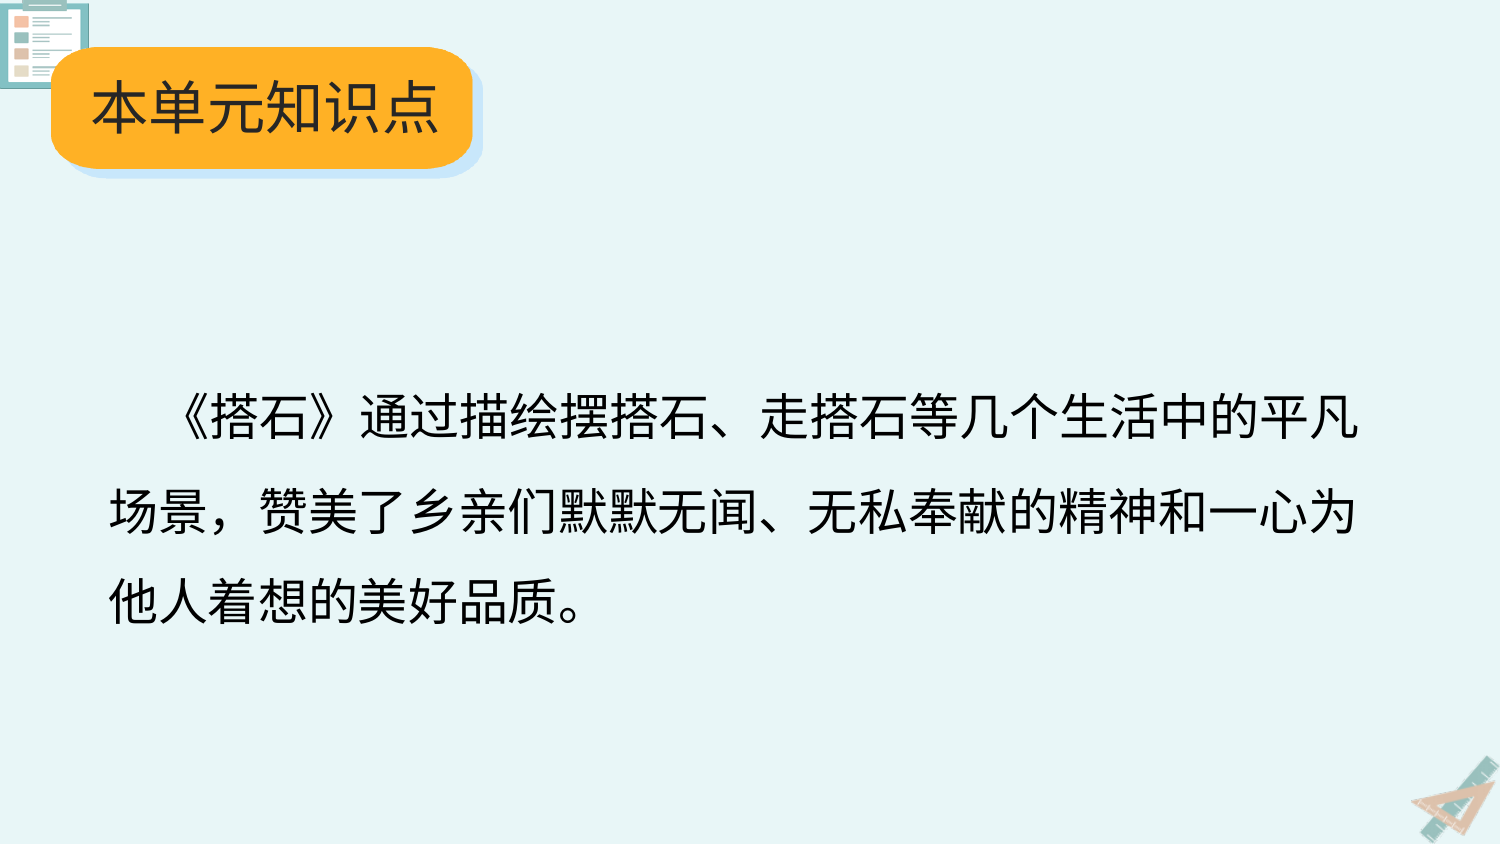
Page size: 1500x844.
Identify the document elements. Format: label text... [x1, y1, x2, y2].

picture [1411, 755, 1500, 844]
picture [0, 0, 483, 179]
text_box 《搭石》通过描绘摆搭石、走搭石等几个生活中的平凡场景，赞美了乡亲们默默无闻、无私奉献的精神和一心为他人着想的美好品质。 [96, 309, 1403, 636]
